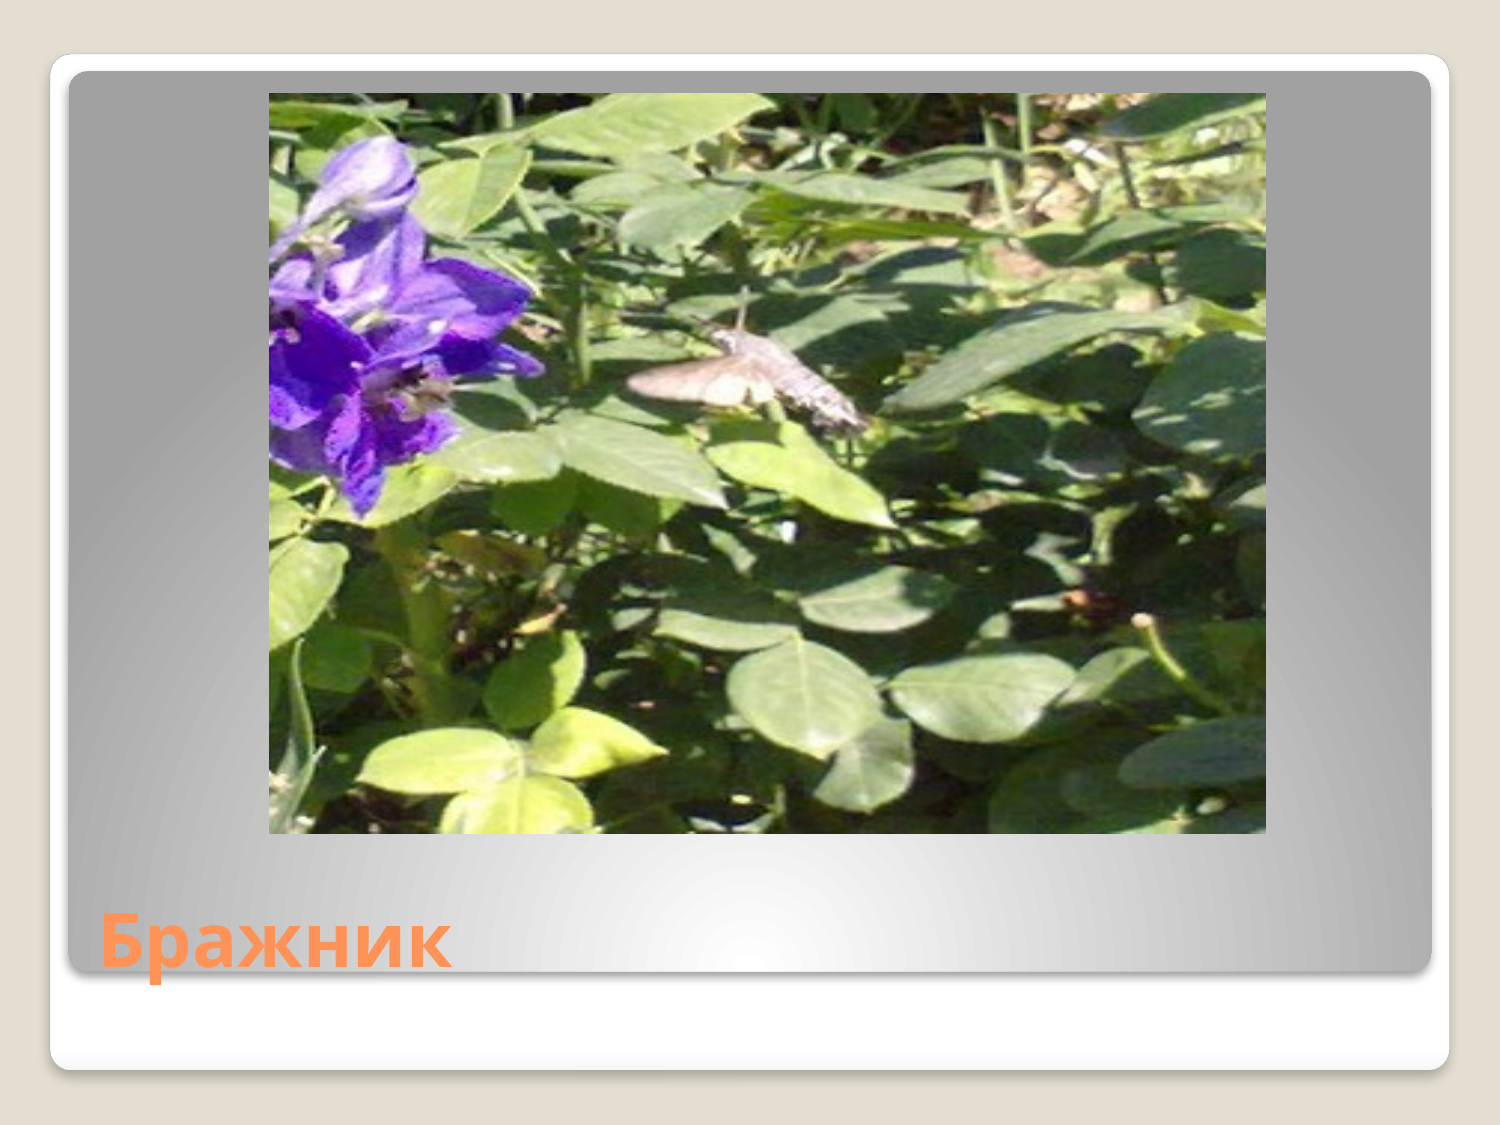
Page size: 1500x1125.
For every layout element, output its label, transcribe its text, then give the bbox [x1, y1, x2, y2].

picture [269, 93, 1266, 834]
title Бражник [82, 817, 1425, 990]
